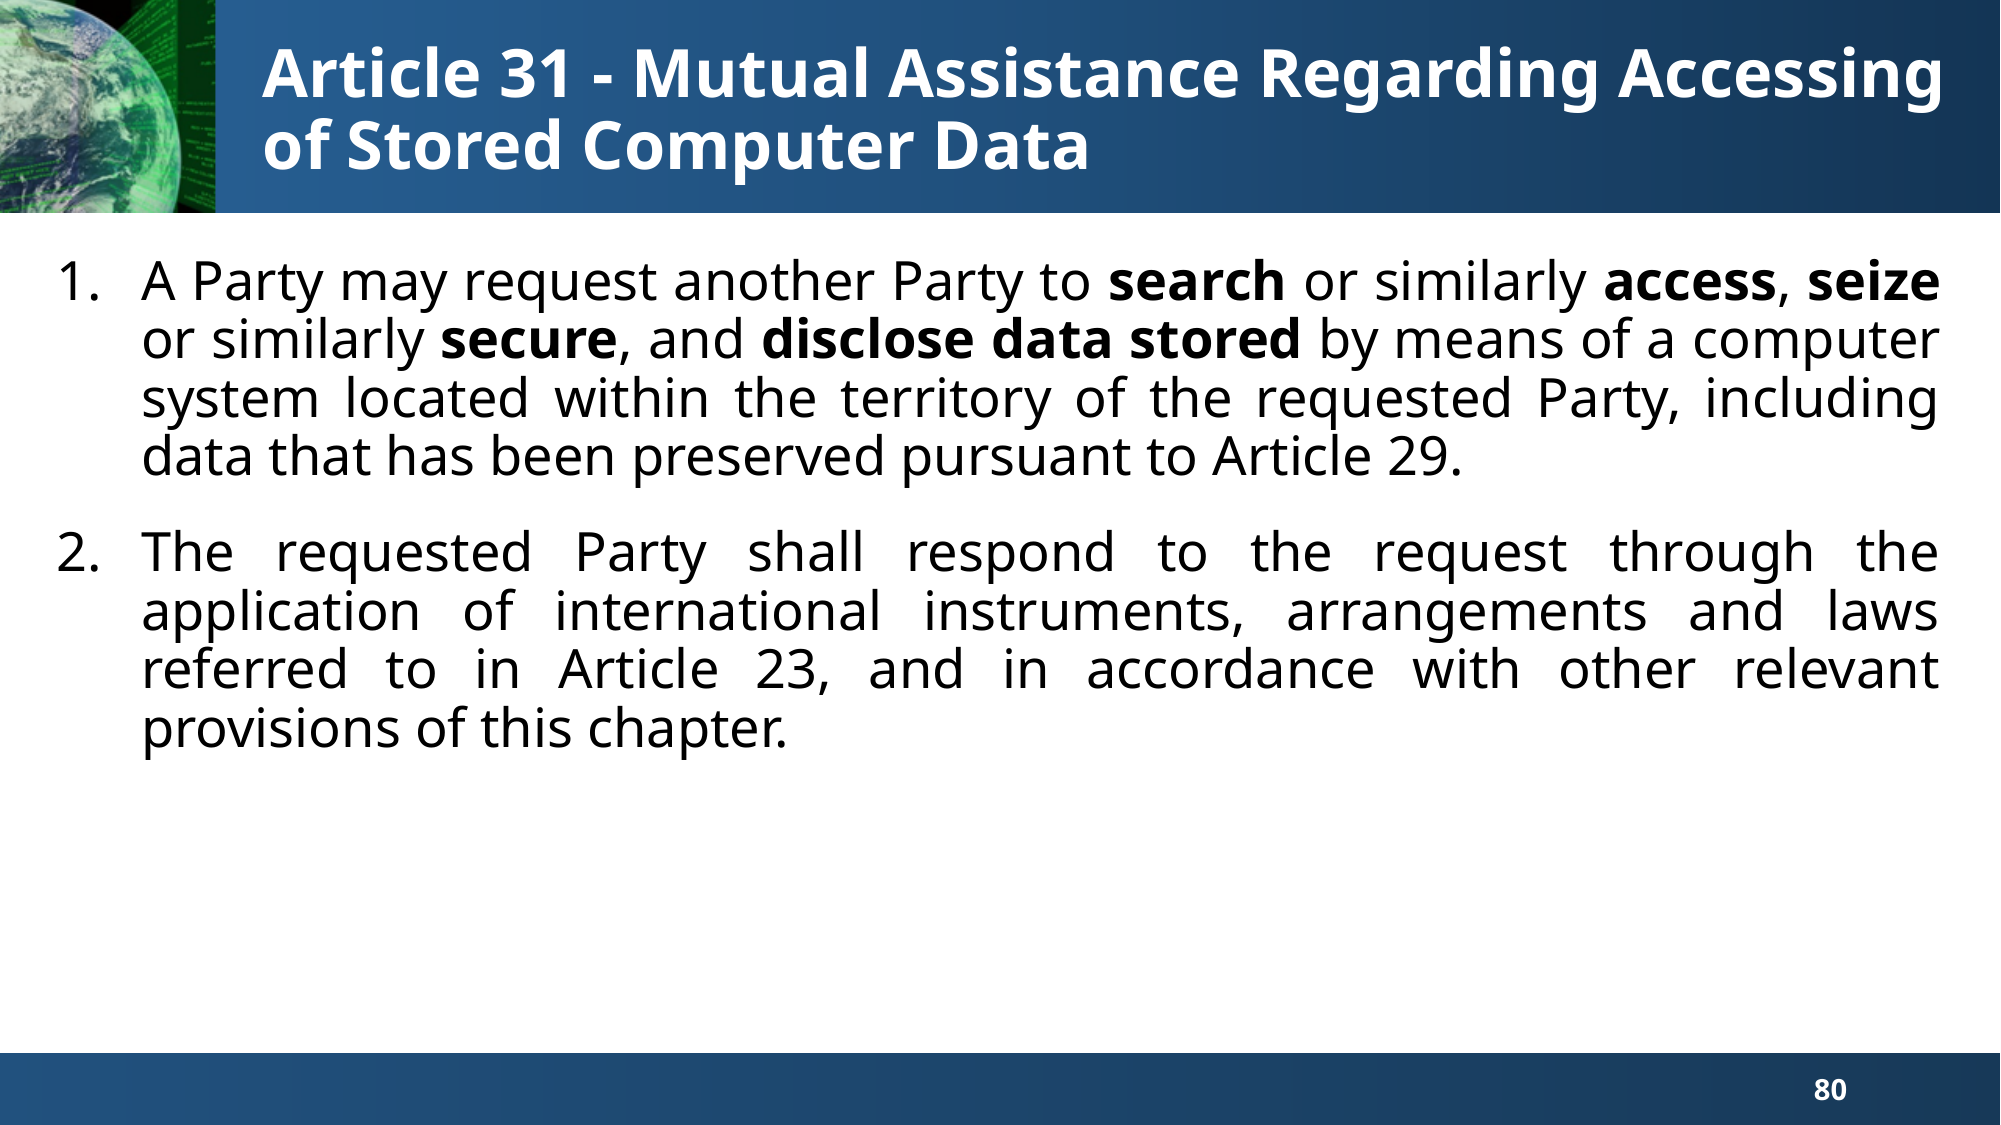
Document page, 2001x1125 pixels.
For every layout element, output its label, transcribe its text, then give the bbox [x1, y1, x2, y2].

title Article 31 - Mutual Assistance Regarding Accessing of Stored Computer Data [247, 31, 1971, 193]
picture [0, 0, 2000, 213]
list A Party may request another Party to search or similarly access, seize or similarly secure, and disclose data stored by means of a computer system located within the territory of the requested Party, including data that has been preserved pursuant to Article 29. The requested Party shall respond to the request through the application of international instruments, arrangements and laws referred to in Article 23, and in accordance with other relevant provisions of this chapter. [41, 245, 1957, 1019]
slide_number 80 [1412, 1061, 1863, 1121]
